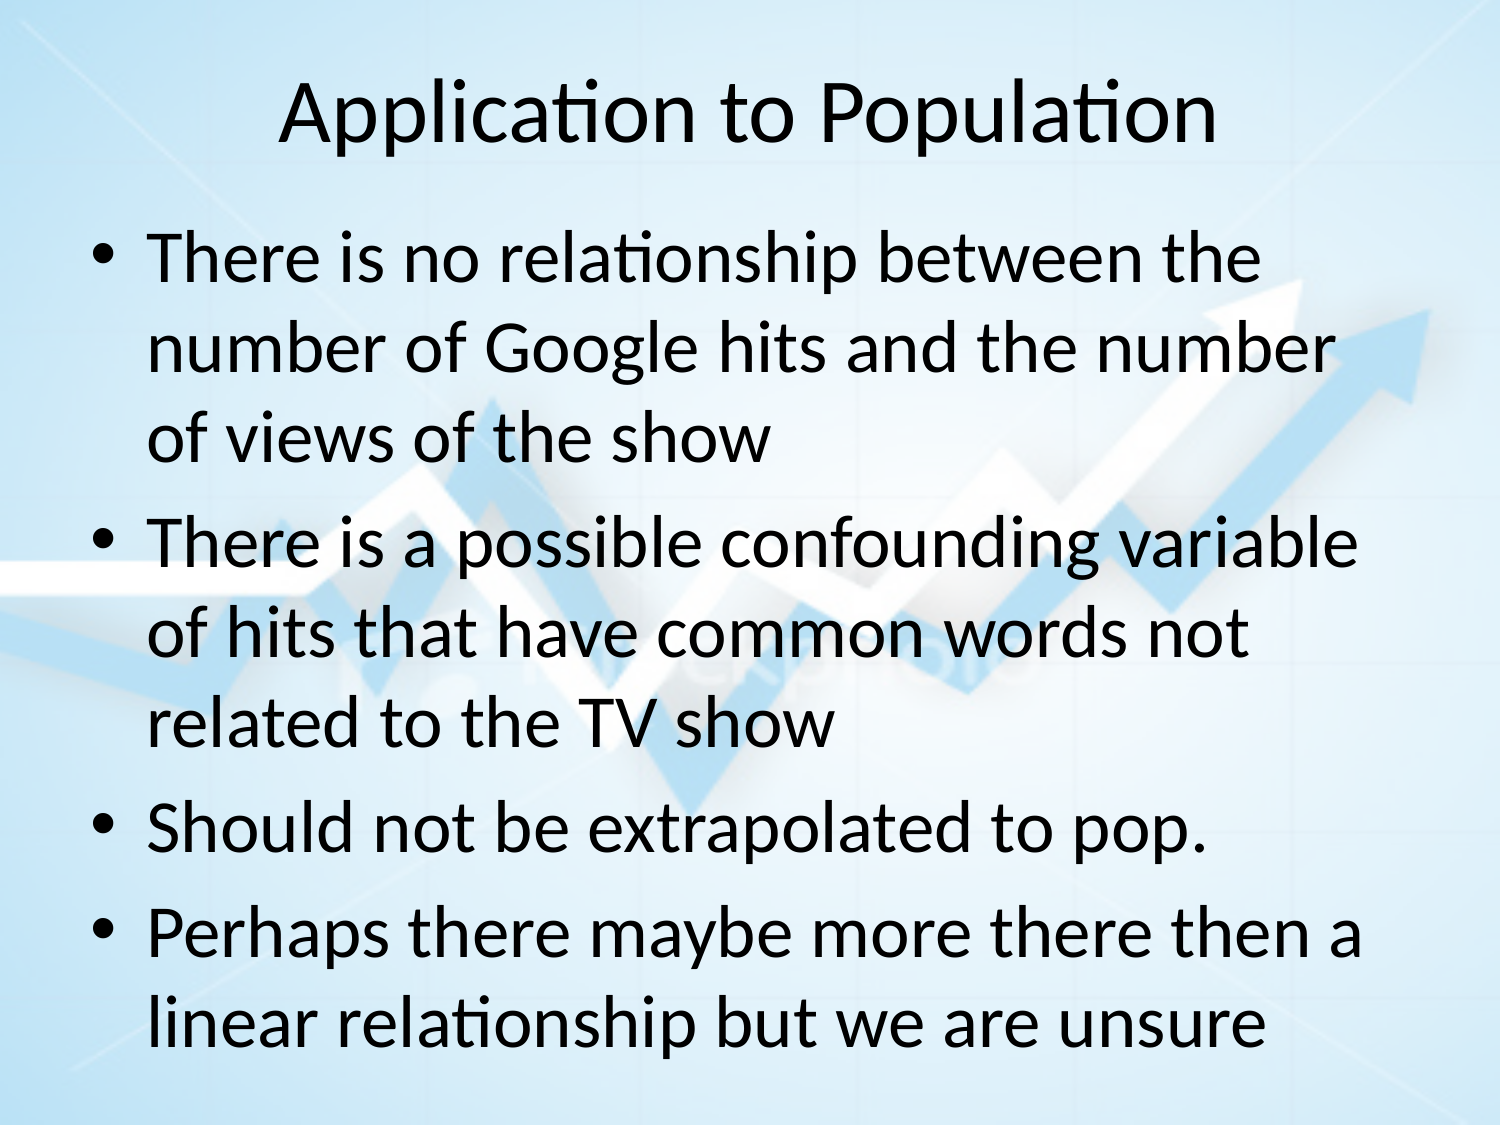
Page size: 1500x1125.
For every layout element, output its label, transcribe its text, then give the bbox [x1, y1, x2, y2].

list There is no relationship between the number of Google hits and the number of views of the show There is a possible confounding variable of hits that have common words not related to the TV show Should not be extrapolated to pop. Perhaps there maybe more there then a linear relationship but we are unsure [74, 199, 1426, 943]
title Application to Population [74, 12, 1426, 199]
